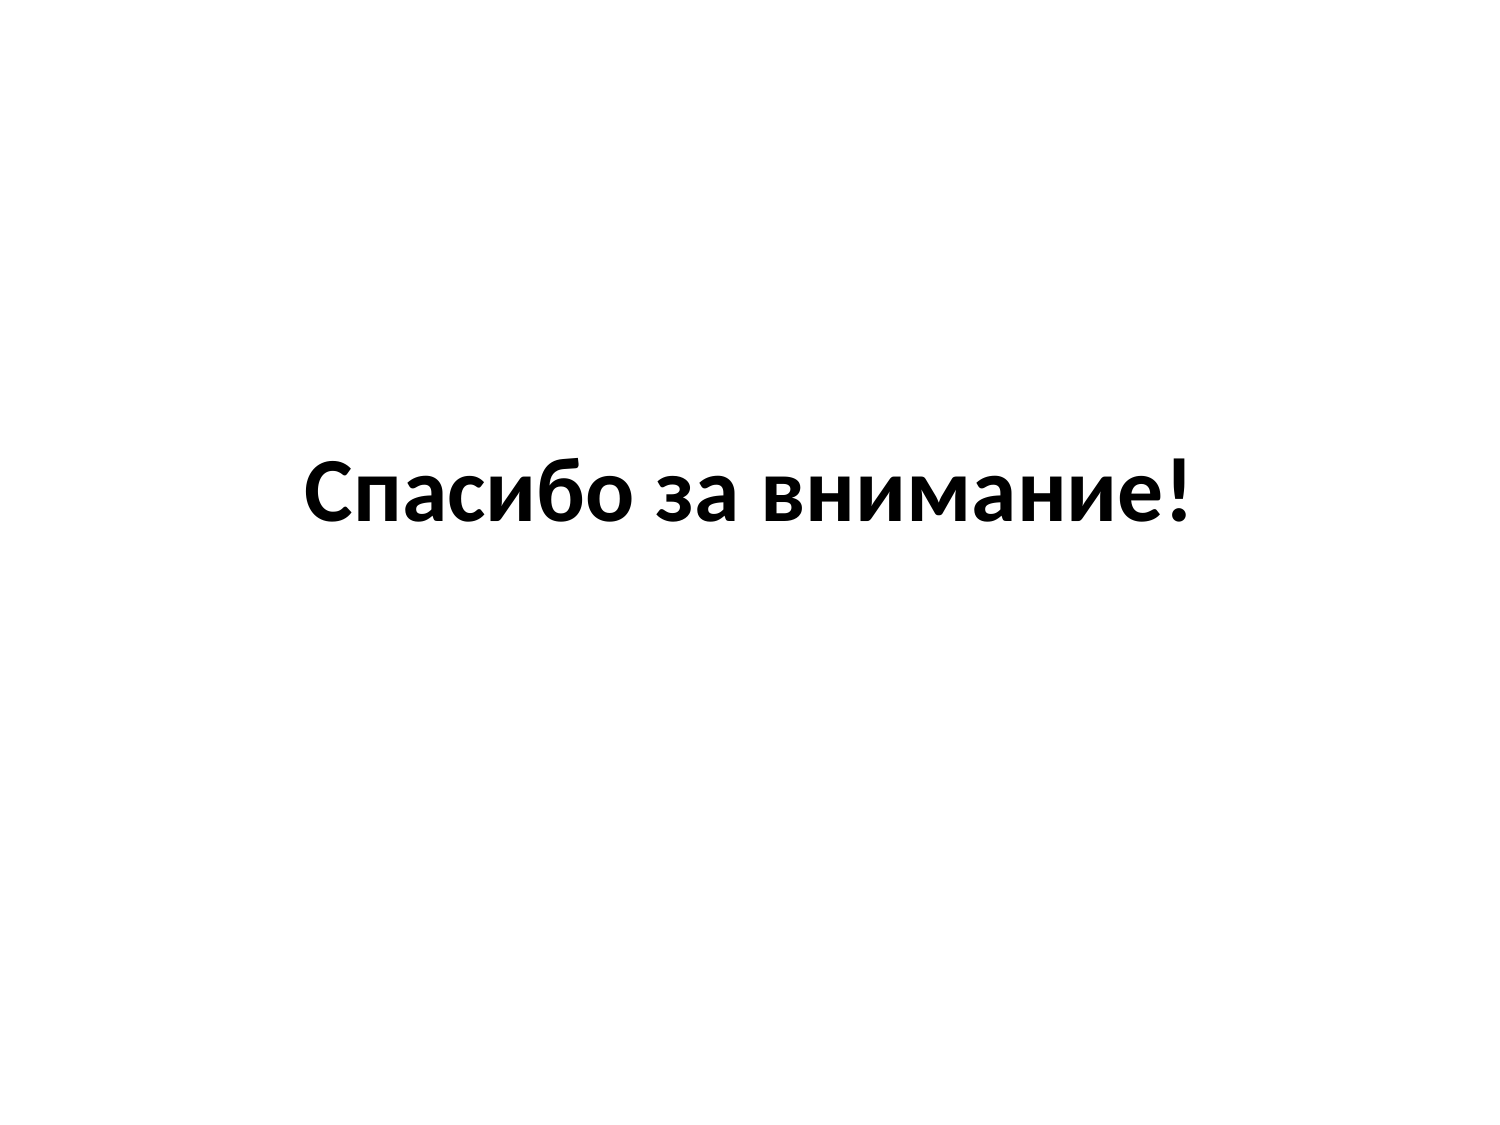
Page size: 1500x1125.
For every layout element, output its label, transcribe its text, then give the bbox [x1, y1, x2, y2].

list Спасибо за внимание! [75, 421, 1425, 1005]
